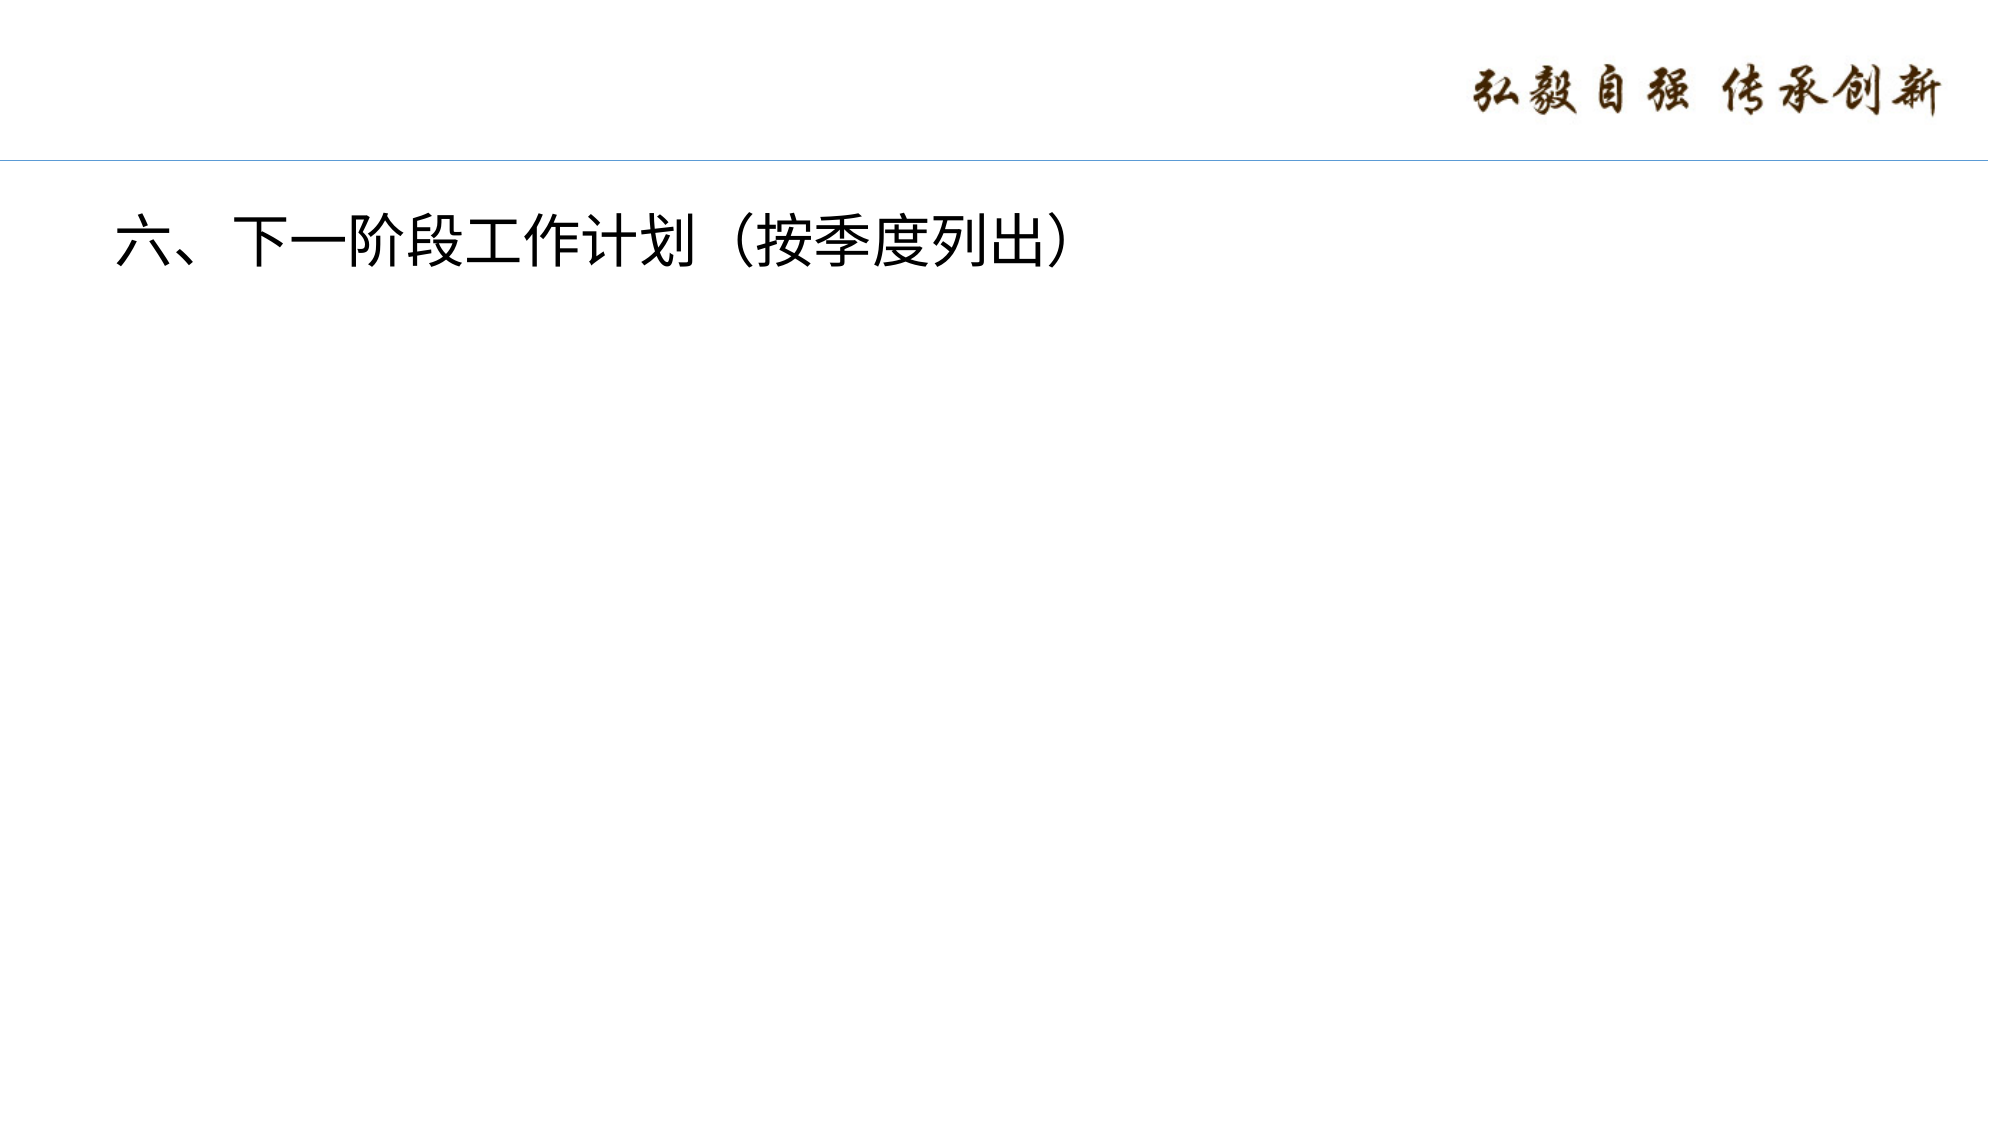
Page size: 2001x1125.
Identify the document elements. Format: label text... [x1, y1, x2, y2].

picture [1443, 24, 1988, 160]
text_box 六、下一阶段工作计划（按季度列出） [100, 196, 1341, 282]
